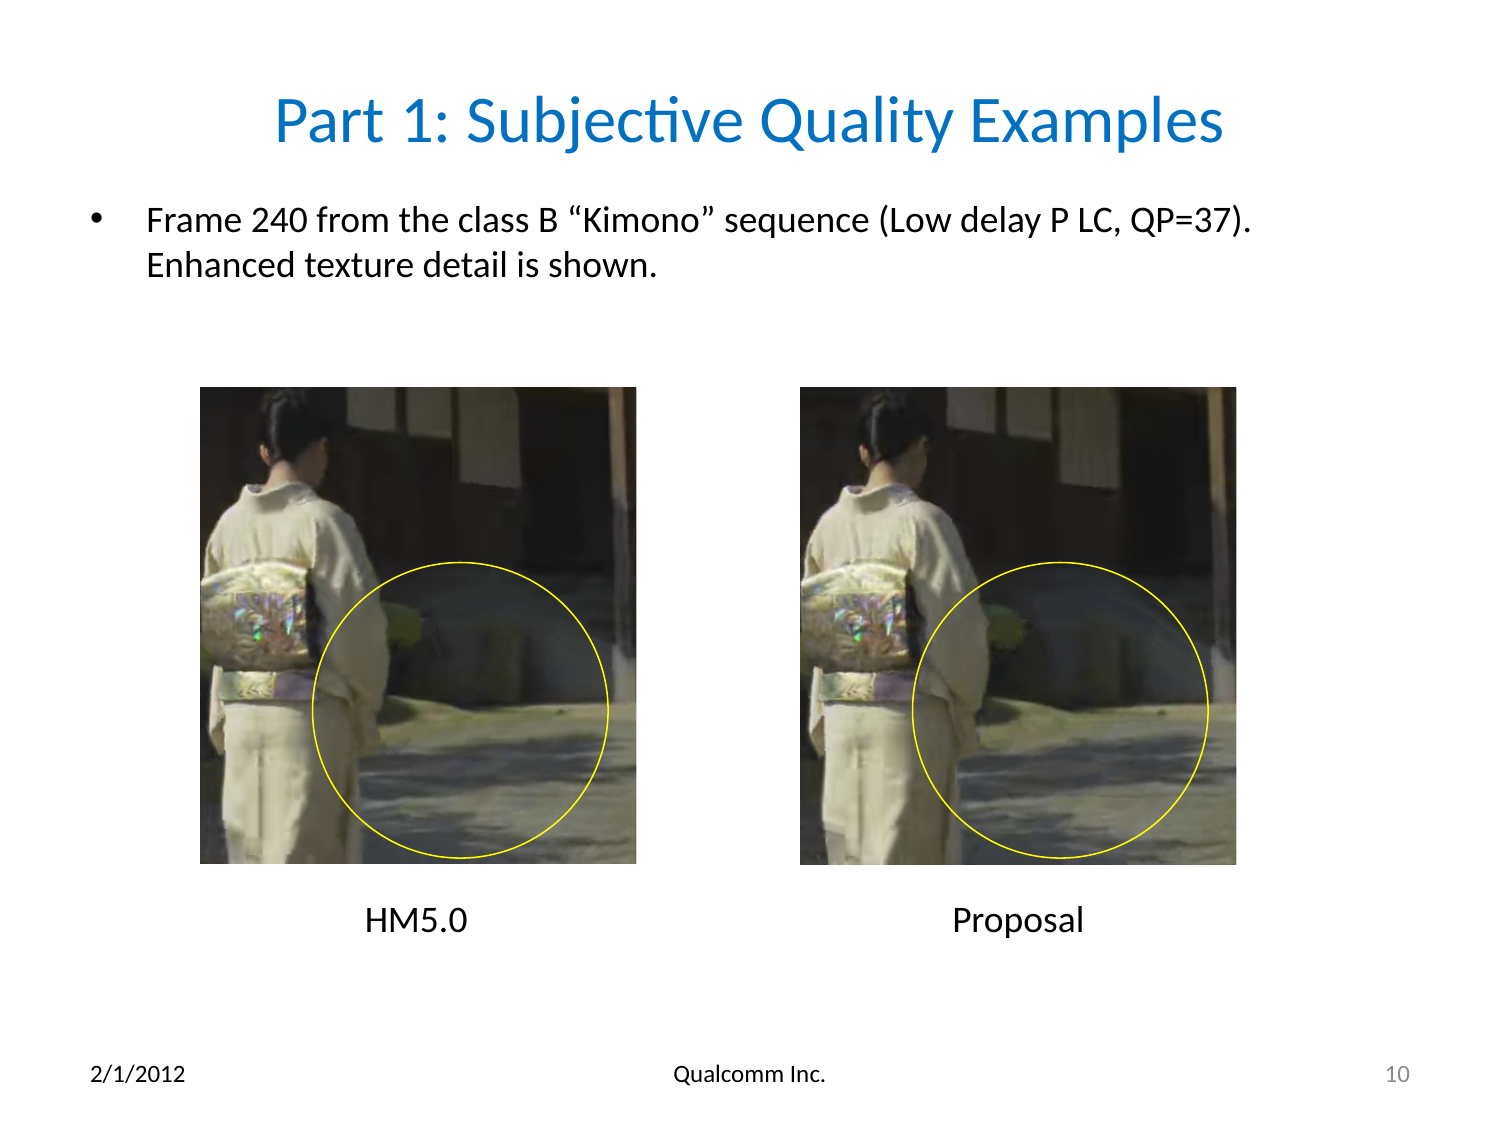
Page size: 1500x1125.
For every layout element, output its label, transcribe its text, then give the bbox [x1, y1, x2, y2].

text_box Proposal [937, 887, 1113, 948]
picture [199, 387, 637, 864]
slide_number 10 [1074, 1042, 1425, 1103]
title Part 1: Subjective Quality Examples [75, 45, 1425, 187]
footer Qualcomm Inc. [512, 1042, 988, 1103]
picture [799, 387, 1237, 866]
text_box HM5.0 [350, 887, 525, 948]
list Frame 240 from the class B “Kimono” sequence (Low delay P LC, QP=37). Enhanced texture detail is shown. [75, 187, 1425, 1005]
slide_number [75, 1042, 425, 1103]
